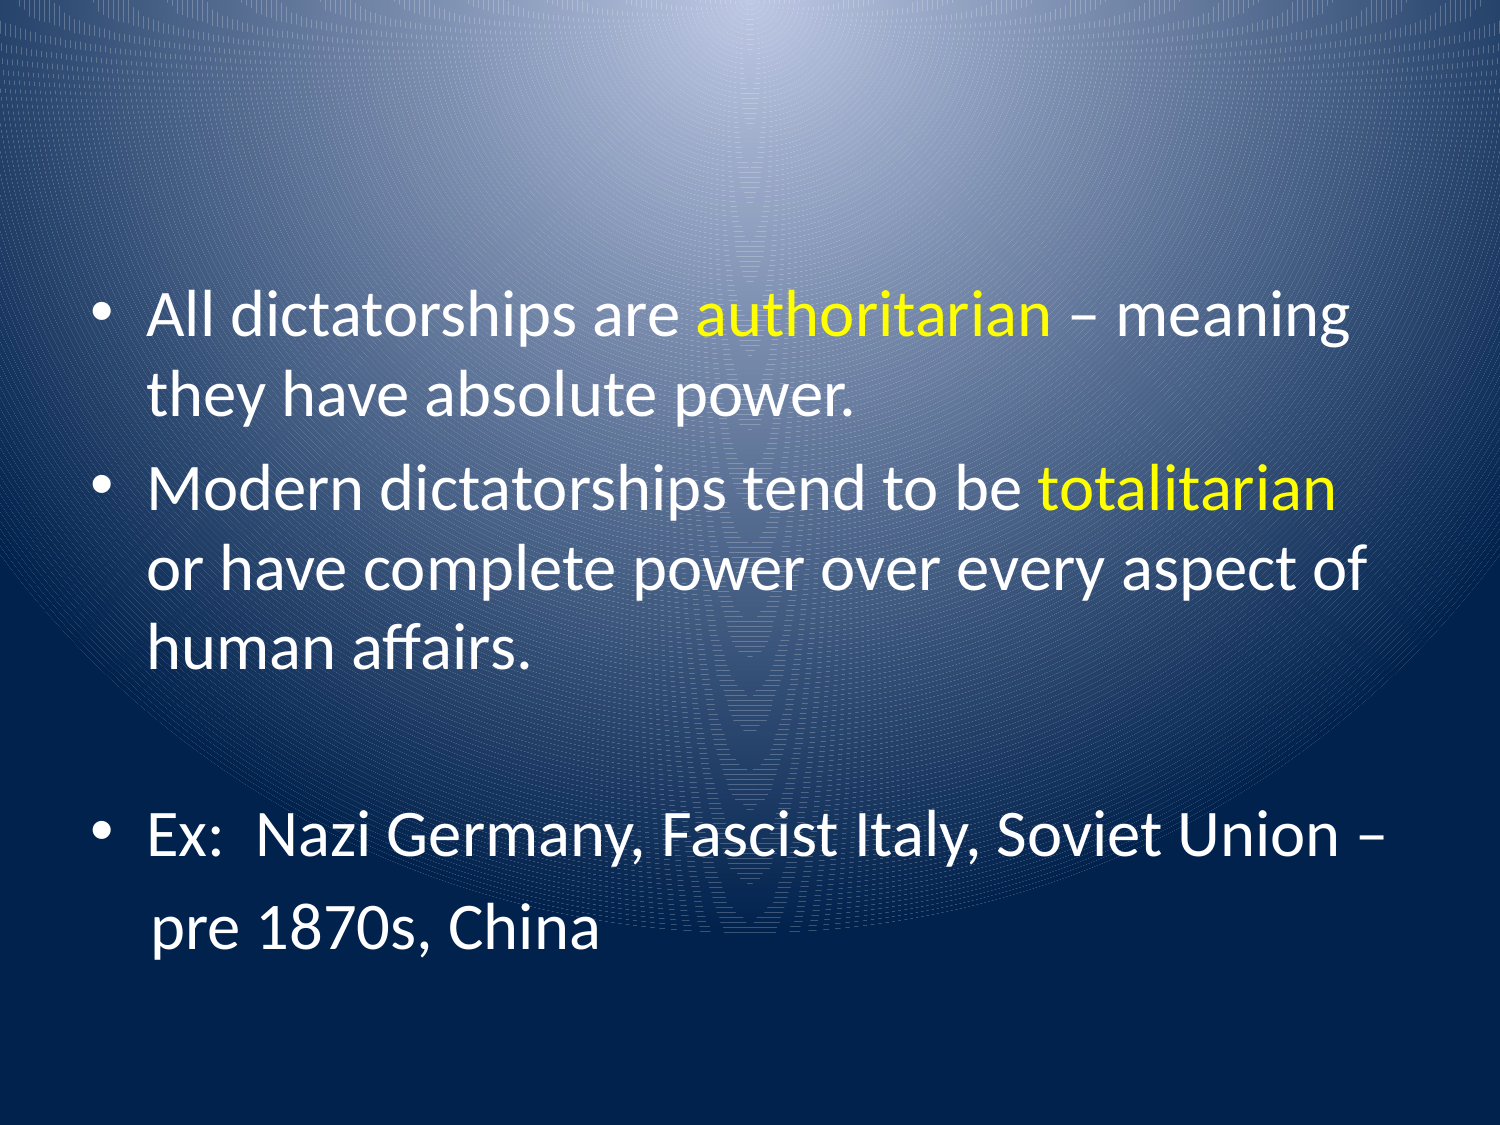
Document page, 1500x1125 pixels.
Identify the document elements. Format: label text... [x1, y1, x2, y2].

list All dictatorships are authoritarian – meaning they have absolute power. Modern dictatorships tend to be totalitarian or have complete power over every aspect of human affairs. Ex: Nazi Germany, Fascist Italy, Soviet Union – pre 1870s, China [75, 262, 1425, 1005]
